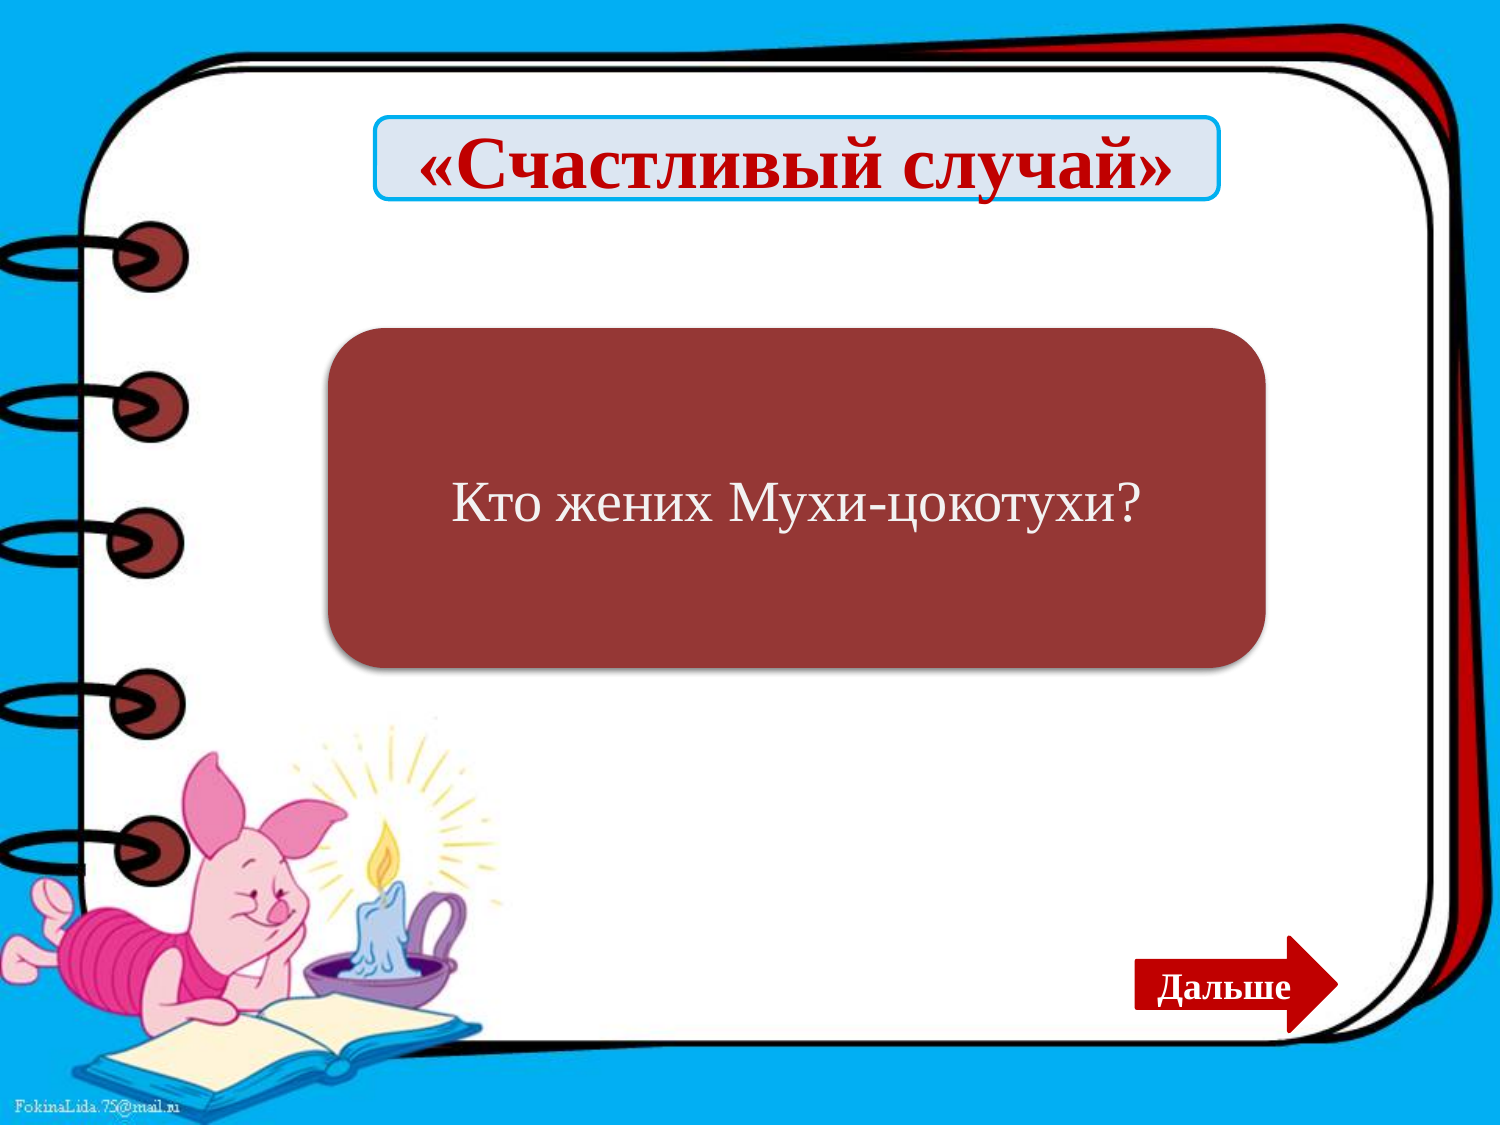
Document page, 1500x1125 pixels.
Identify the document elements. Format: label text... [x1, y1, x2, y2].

text_box Дальше [1134, 935, 1338, 1034]
picture [0, 23, 1492, 1125]
text_box «Счастливый случай» [372, 115, 1221, 202]
text_box [326, 326, 1268, 671]
